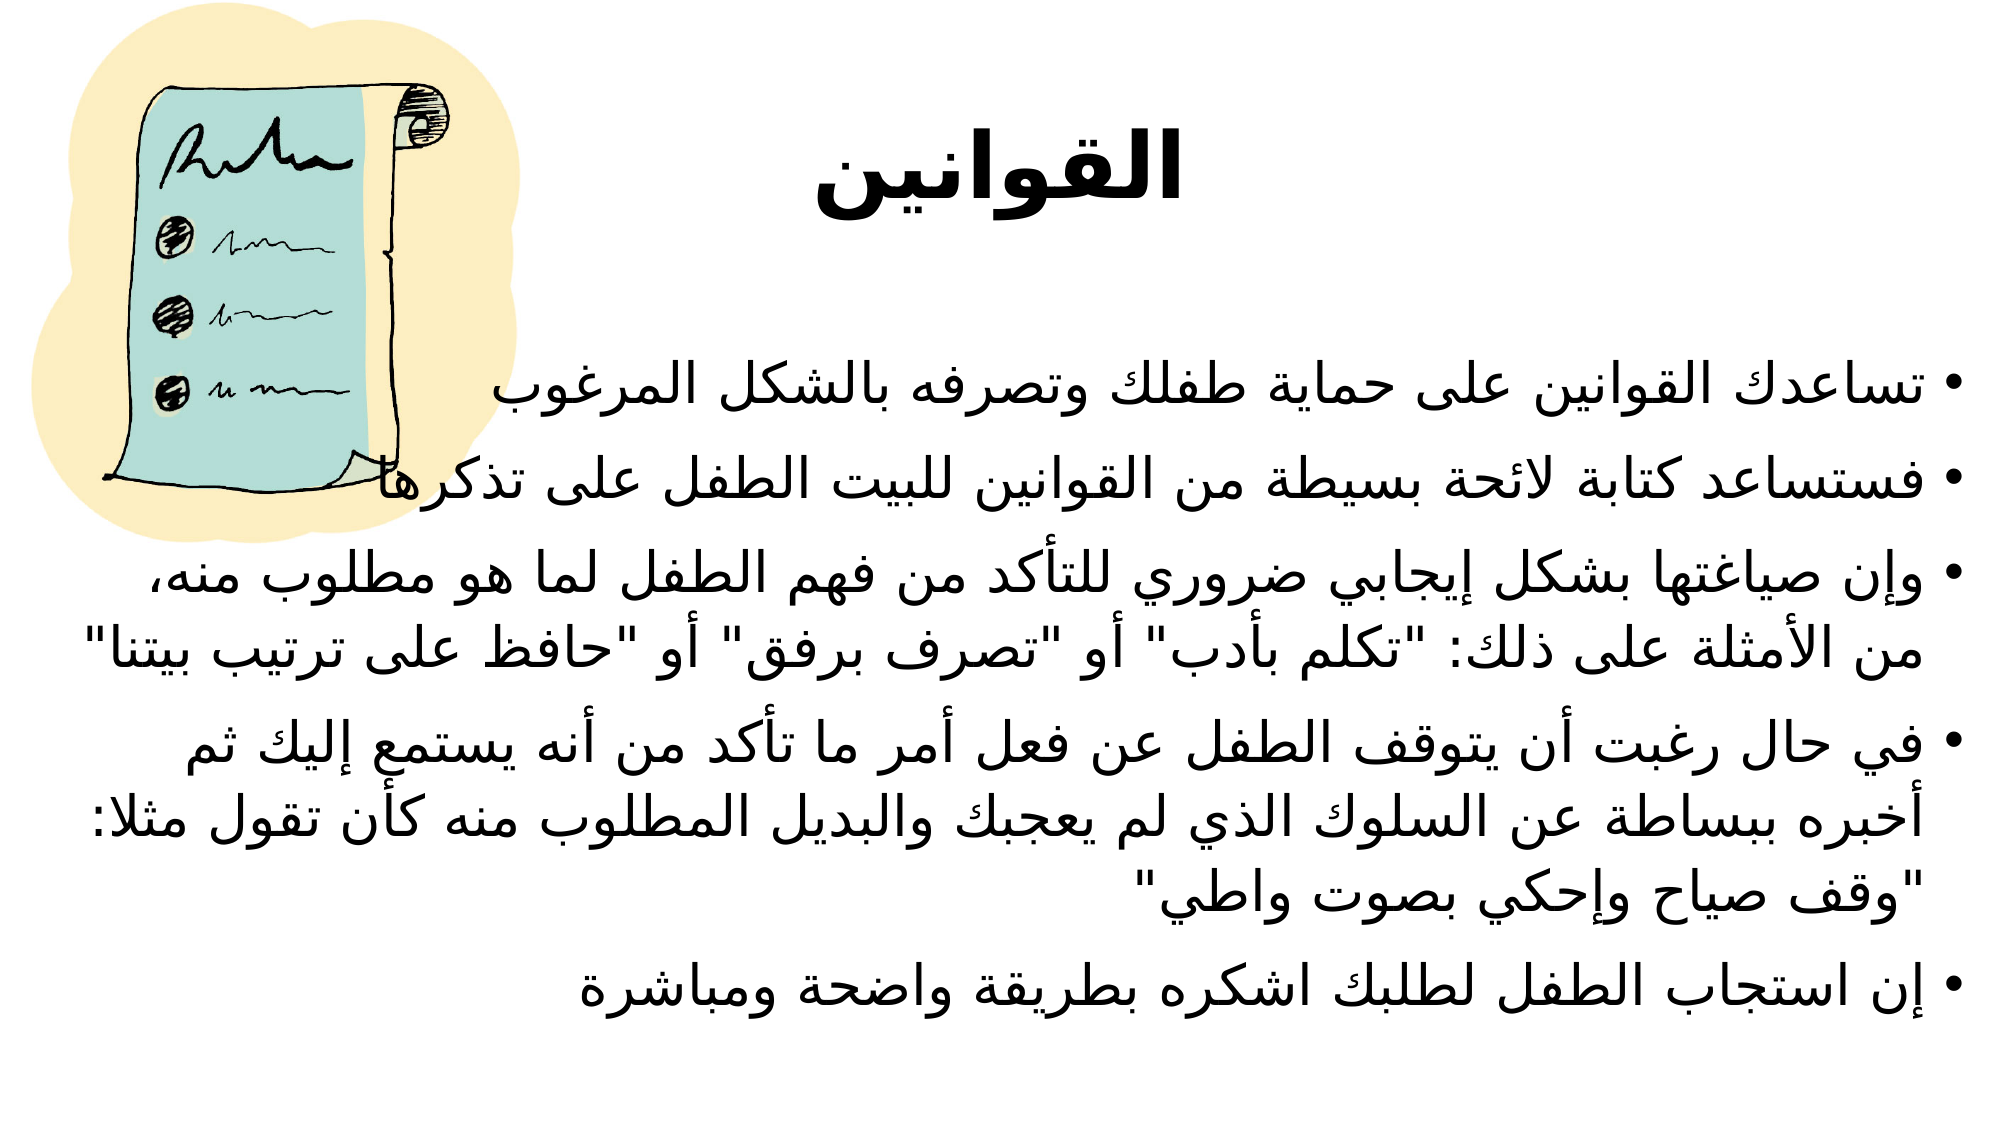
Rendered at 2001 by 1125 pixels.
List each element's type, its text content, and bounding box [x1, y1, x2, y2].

picture [0, 0, 591, 605]
list تساعدك القوانين على حماية طفلك وتصرفه بالشكل المرغوب فستساعد كتابة لائحة بسيطة من القوانين للبيت الطفل على تذكرها وإن صياغتها بشكل إيجابي ضروري للتأكد من فهم الطفل لما هو مطلوب منه، من الأمثلة على ذلك: "تكلم بأدب" أو "تصرف برفق" أو "حافظ على ترتيب بيتنا" في حال رغبت أن يتوقف الطفل عن فعل أمر ما تأكد من أنه يستمع إليك ثم أخبره ببساطة عن السلوك الذي لم يعجبك والبديل المطلوب منه كأن تقول مثلا: "وقف صياح وإحكي بصوت واطي" إن استجاب الطفل لطلبك اشكره بطريقة واضحة ومباشرة [67, 332, 1979, 1097]
title القوانين [591, 59, 1863, 278]
